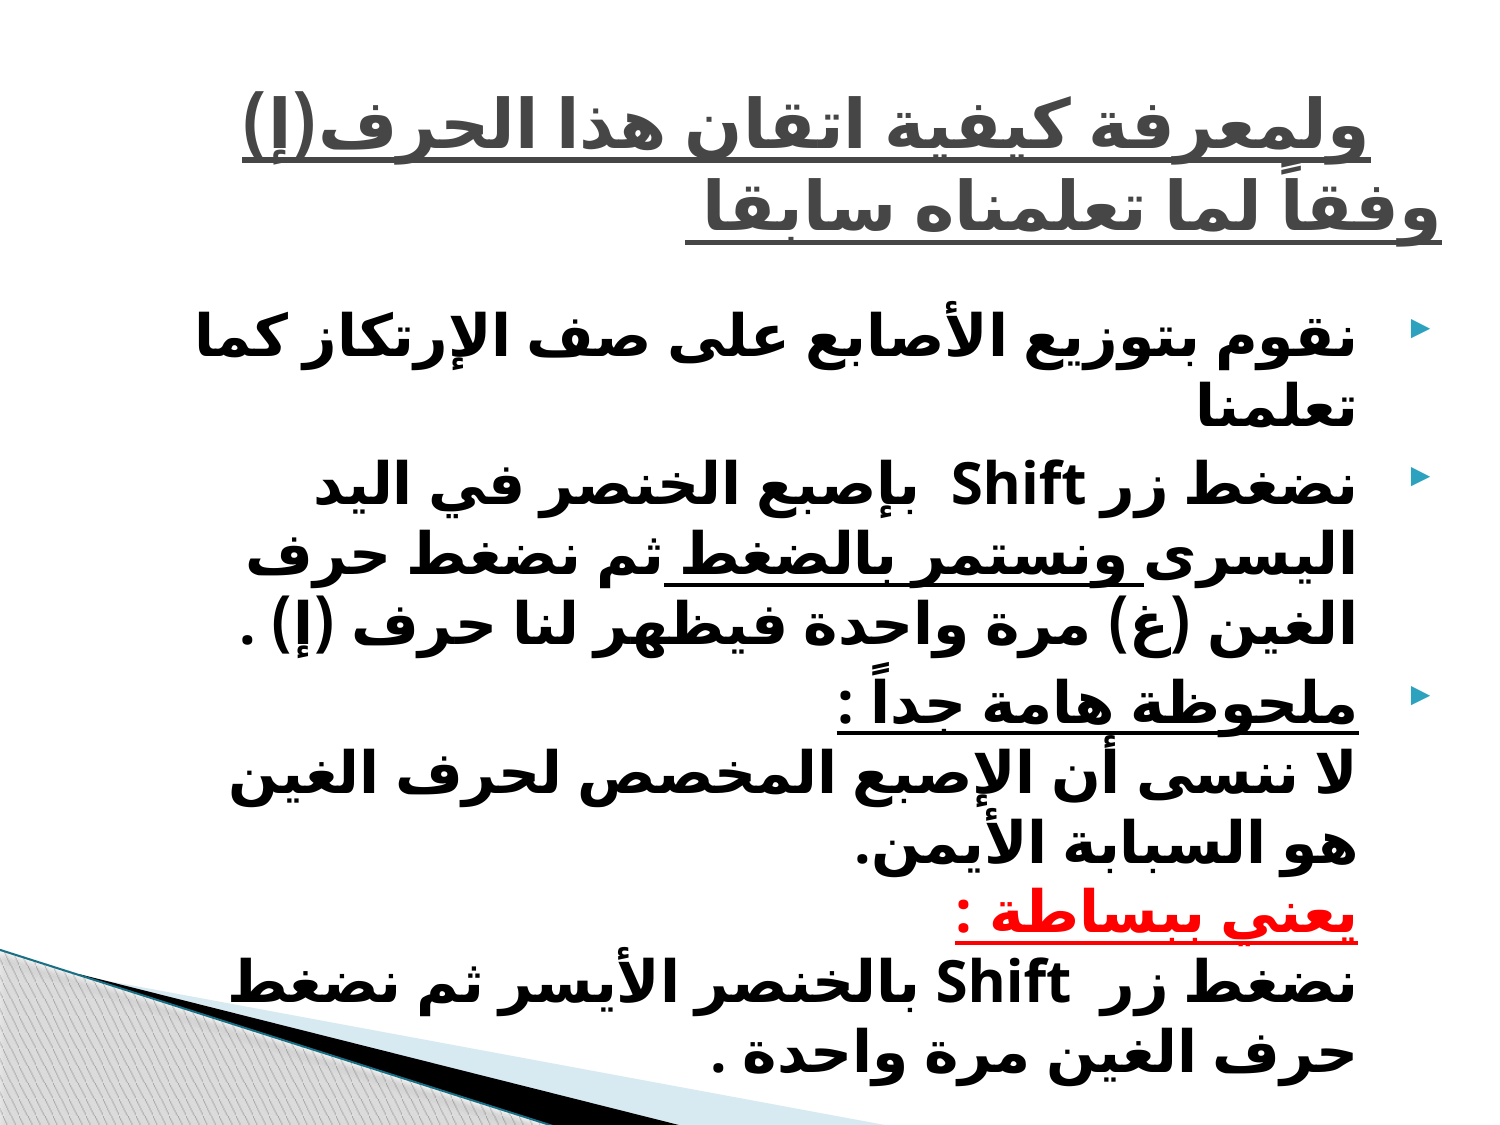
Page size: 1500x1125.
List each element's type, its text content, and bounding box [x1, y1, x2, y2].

title ولمعرفة كيفية اتقان هذا الحرف(إ) وفقاً لما تعلمناه سابقا [147, 45, 1466, 279]
list نقوم بتوزيع الأصابع على صف الإرتكاز كما تعلمنا نضغط زر Shift بإصبع الخنصر في اليد اليسرى ونستمر بالضغط ثم نضغط حرف الغين (غ) مرة واحدة فيظهر لنا حرف (إ) . ملحوظة هامة جداً : لا ننسى أن الإصبع المخصص لحرف الغين هو السبابة الأيمن. يعني ببساطة : نضغط زر Shift بالخنصر الأيسر ثم نضغط حرف الغين مرة واحدة . [171, 290, 1449, 1012]
